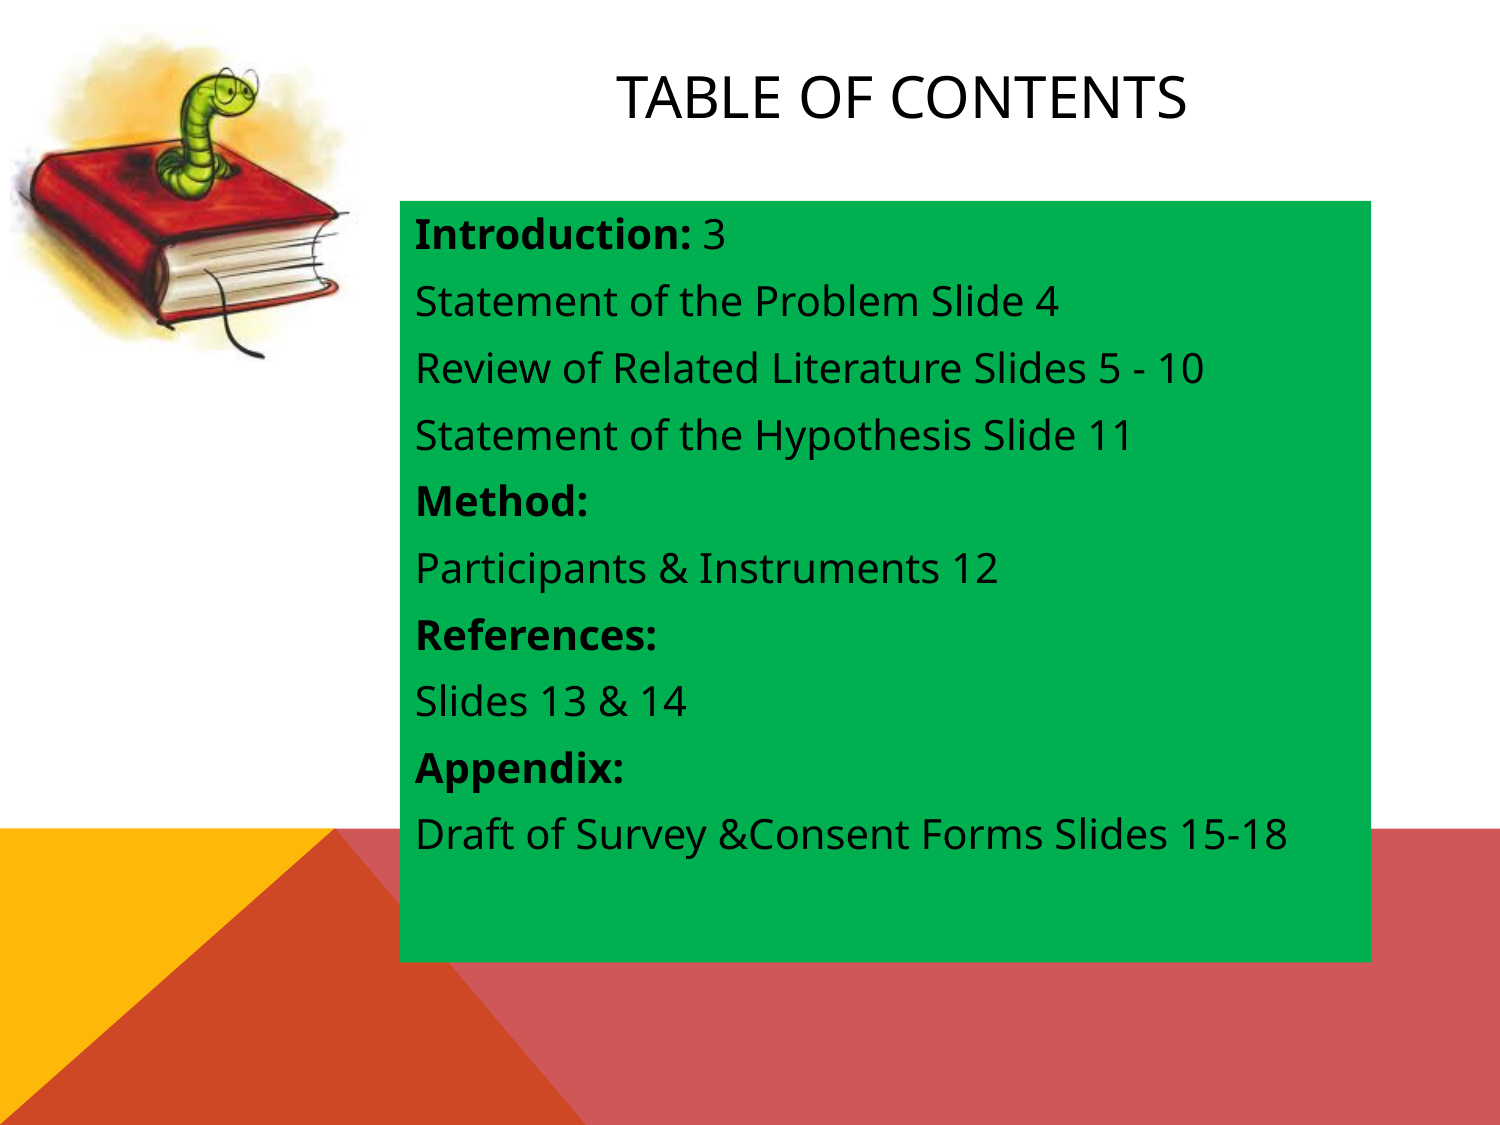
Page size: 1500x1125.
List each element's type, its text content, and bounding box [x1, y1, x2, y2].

picture [9, 24, 362, 377]
title Table of contents [368, 50, 1500, 140]
list Introduction: 3 Statement of the Problem Slide 4 Review of Related Literature Slides 5 - 10 Statement of the Hypothesis Slide 11 Method: Participants & Instruments 12 References: Slides 13 & 14 Appendix: Draft of Survey &Consent Forms Slides 15-18 [399, 200, 1372, 963]
